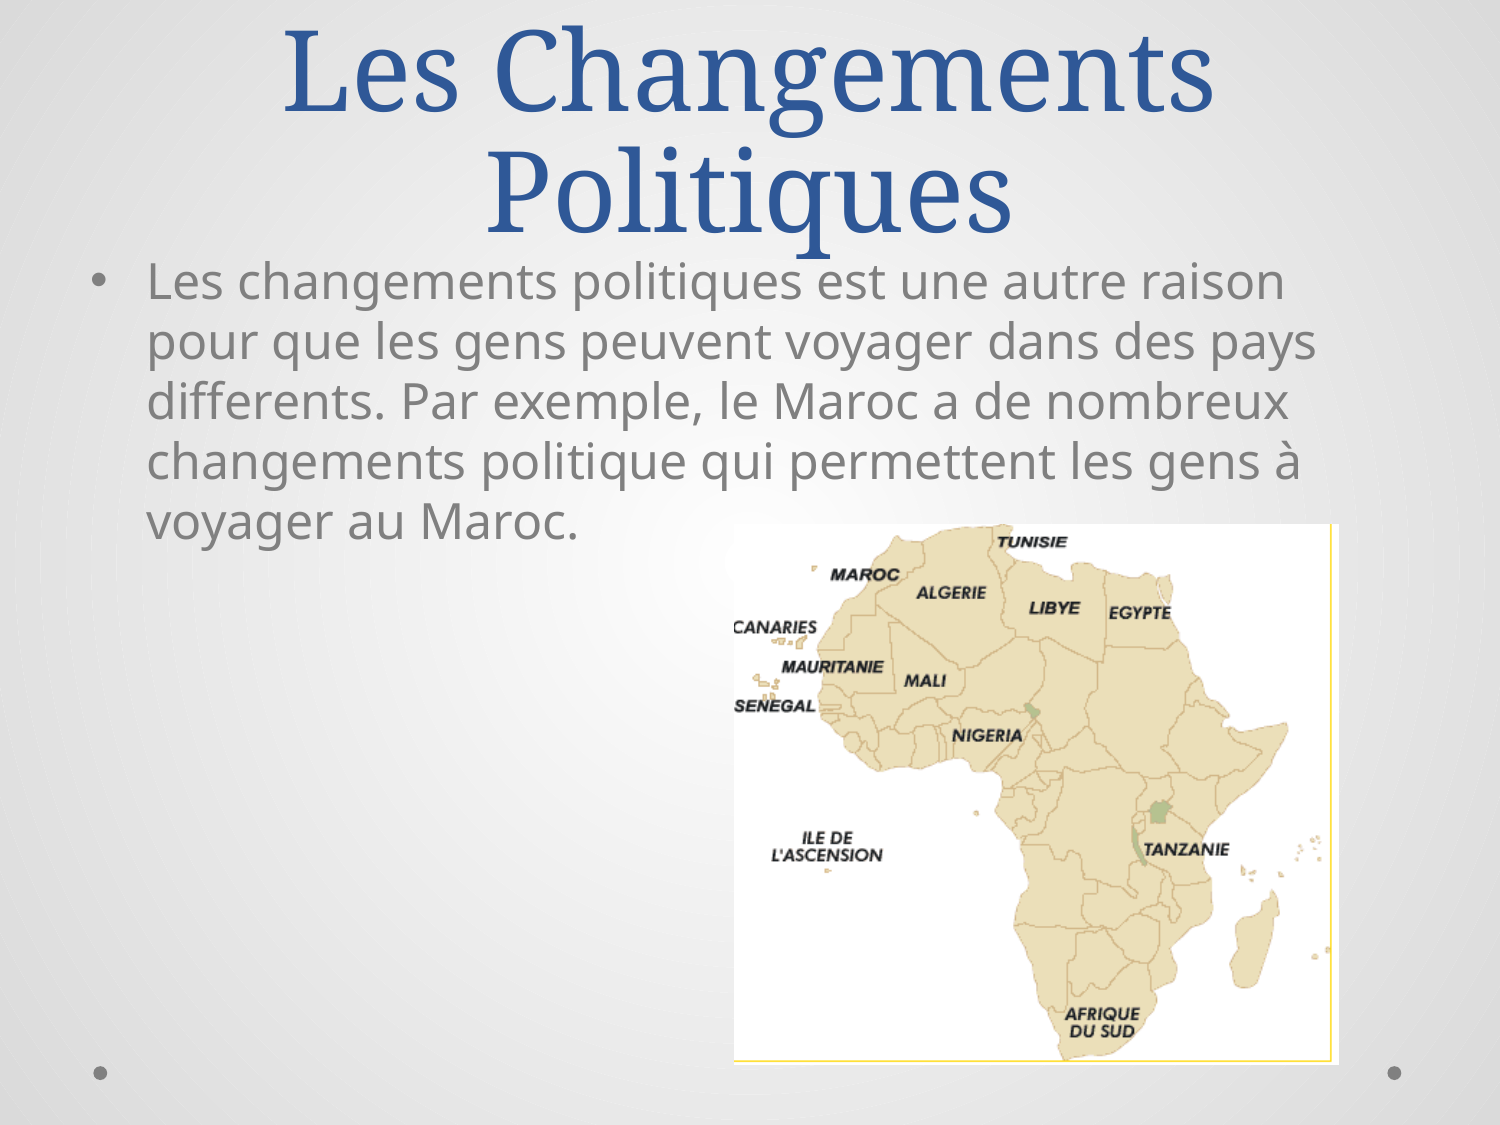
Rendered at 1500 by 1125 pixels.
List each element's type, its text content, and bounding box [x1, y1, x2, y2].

list Les changements politiques est une autre raison pour que les gens peuvent voyager dans des pays differents. Par exemple, le Maroc a de nombreux changements politique qui permettent les gens à voyager au Maroc. [75, 242, 1425, 985]
title Les Changements Politiques [75, 0, 1425, 242]
picture [733, 524, 1340, 1065]
